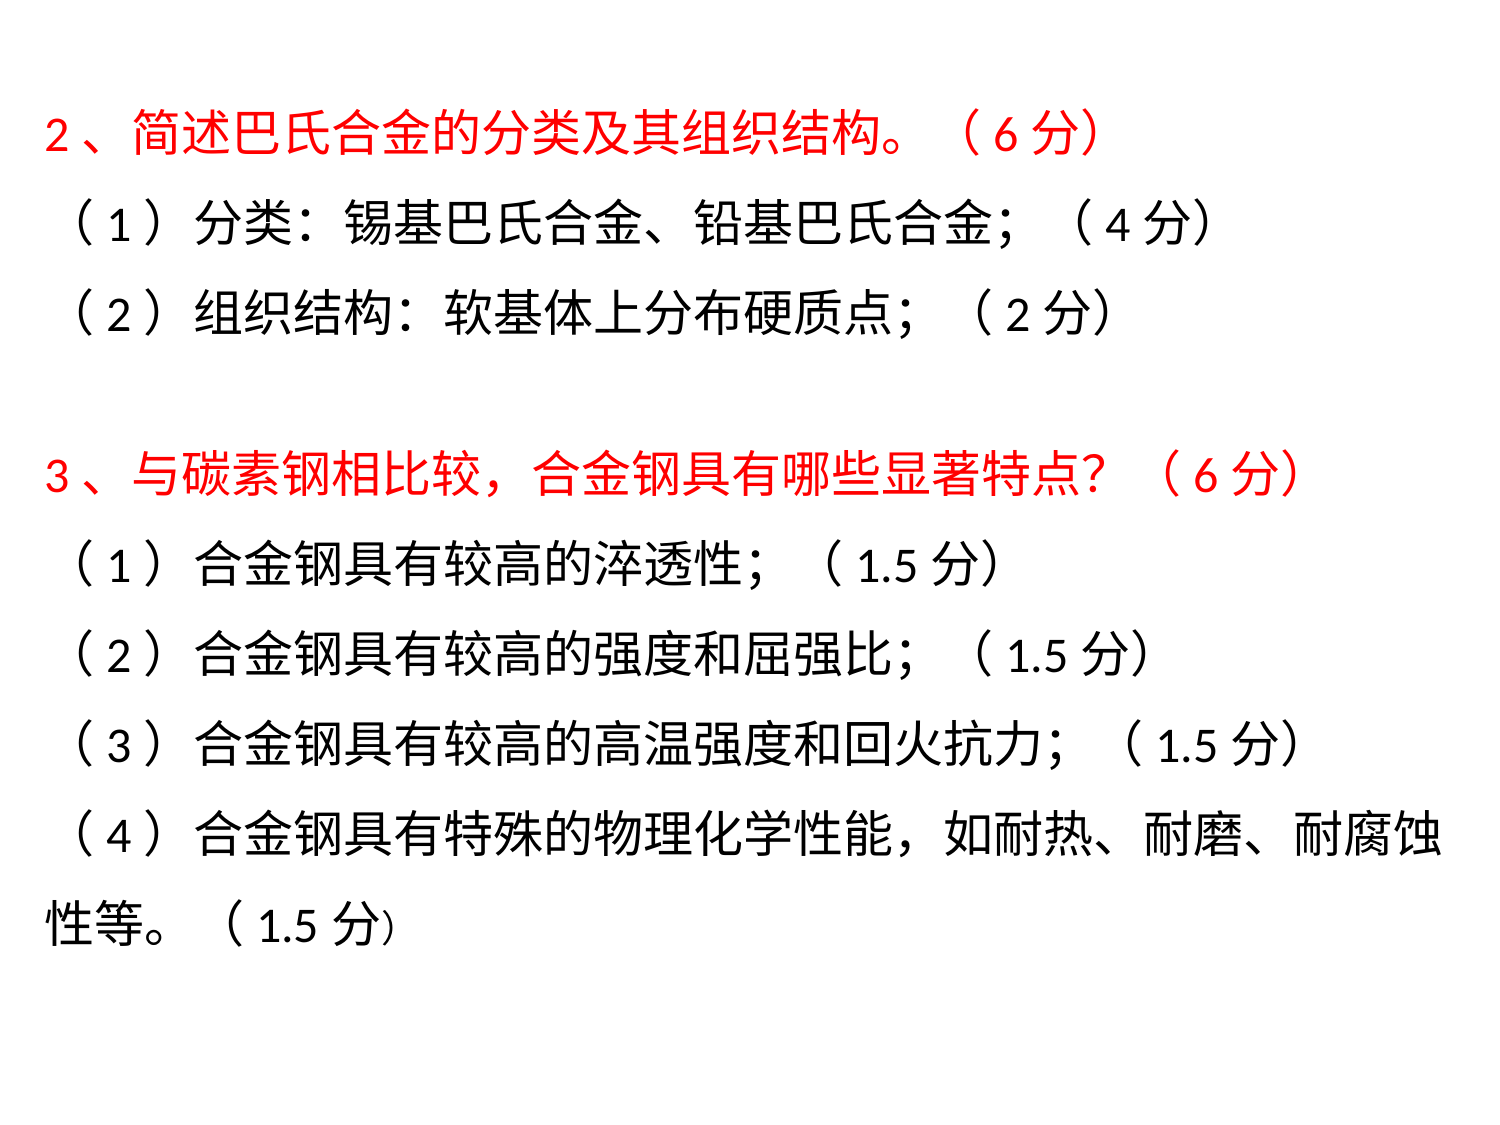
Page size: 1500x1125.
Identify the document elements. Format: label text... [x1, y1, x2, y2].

text_box 3、与碳素钢相比较，合金钢具有哪些显著特点？（6分） （1）合金钢具有较高的淬透性；（1.5分） （2）合金钢具有较高的强度和屈强比；（1.5分） （3）合金钢具有较高的高温强度和回火抗力；（1.5分） （4）合金钢具有特殊的物理化学性能，如耐热、耐磨、耐腐蚀性等。（1.5分） [29, 405, 1483, 1006]
text_box 2、简述巴氏合金的分类及其组织结构。（6分） （1）分类：锡基巴氏合金、铅基巴氏合金；（4分） （2）组织结构：软基体上分布硬质点；（2分） [29, 63, 1483, 394]
